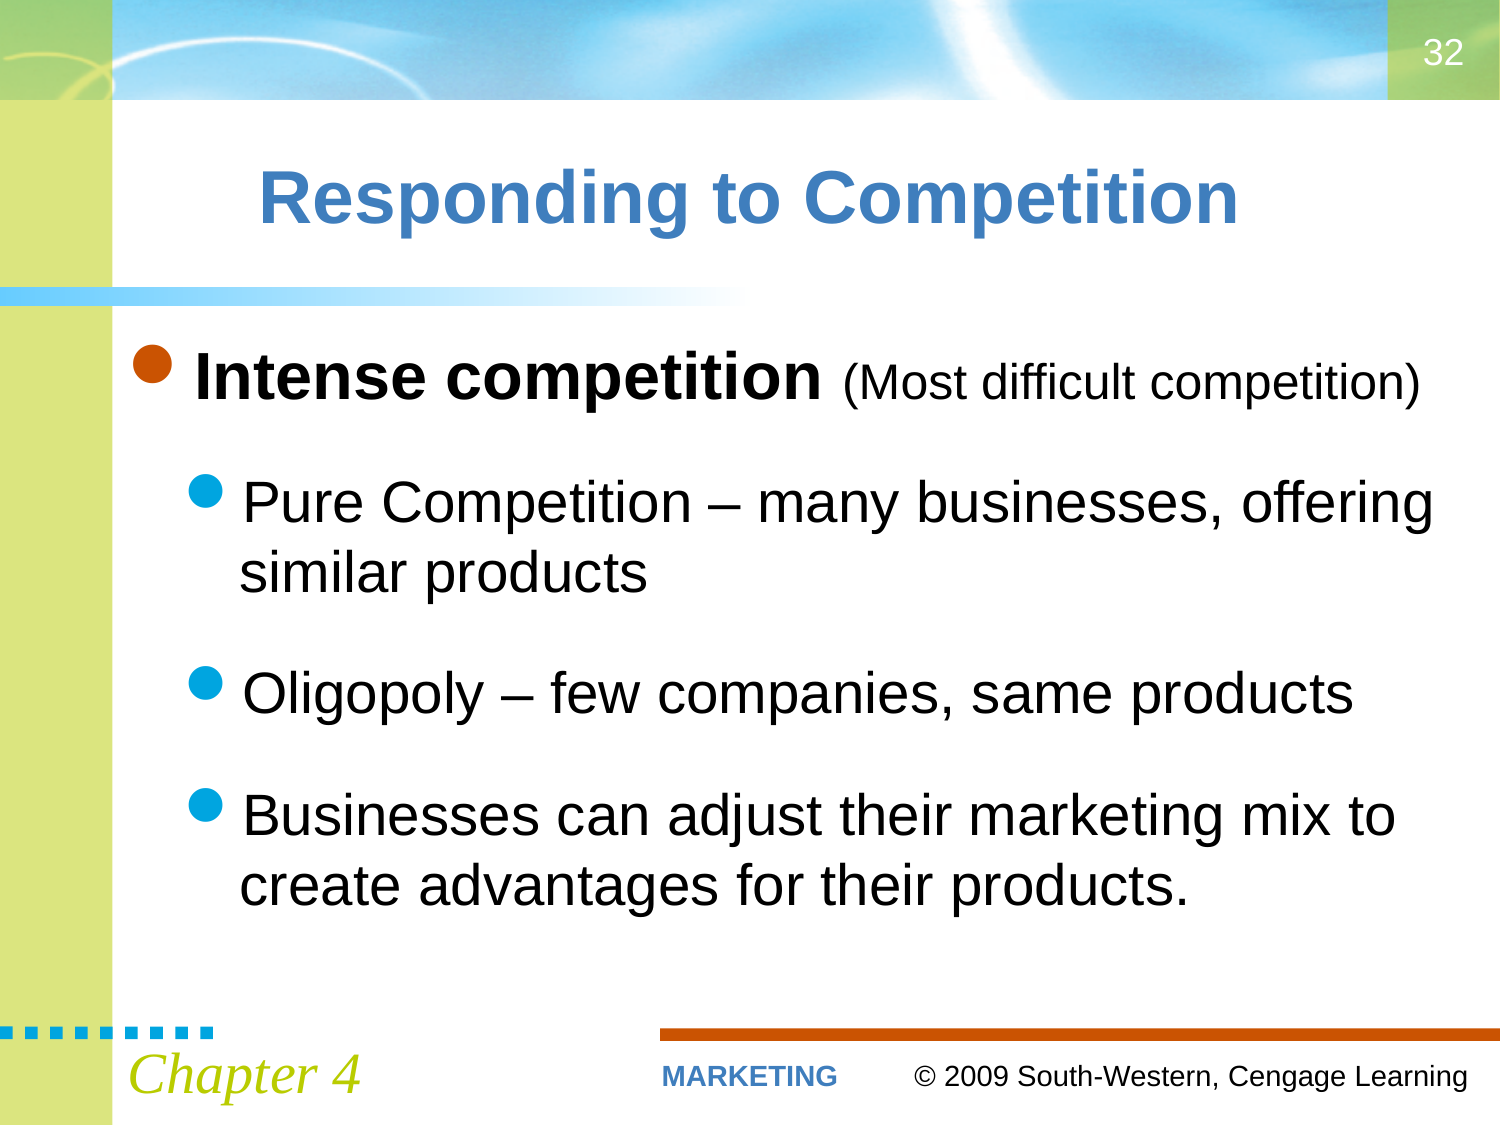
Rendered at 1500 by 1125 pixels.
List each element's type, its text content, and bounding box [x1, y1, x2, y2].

footer Chapter 4 [112, 1012, 638, 1113]
title Responding to Competition [112, 99, 1388, 288]
slide_number 32 [1387, 0, 1500, 101]
list Intense competition (Most difficult competition) Pure Competition – many businesses, offering similar products Oligopoly – few companies, same products Businesses can adjust their marketing mix to create advantages for their products. [112, 324, 1463, 1001]
